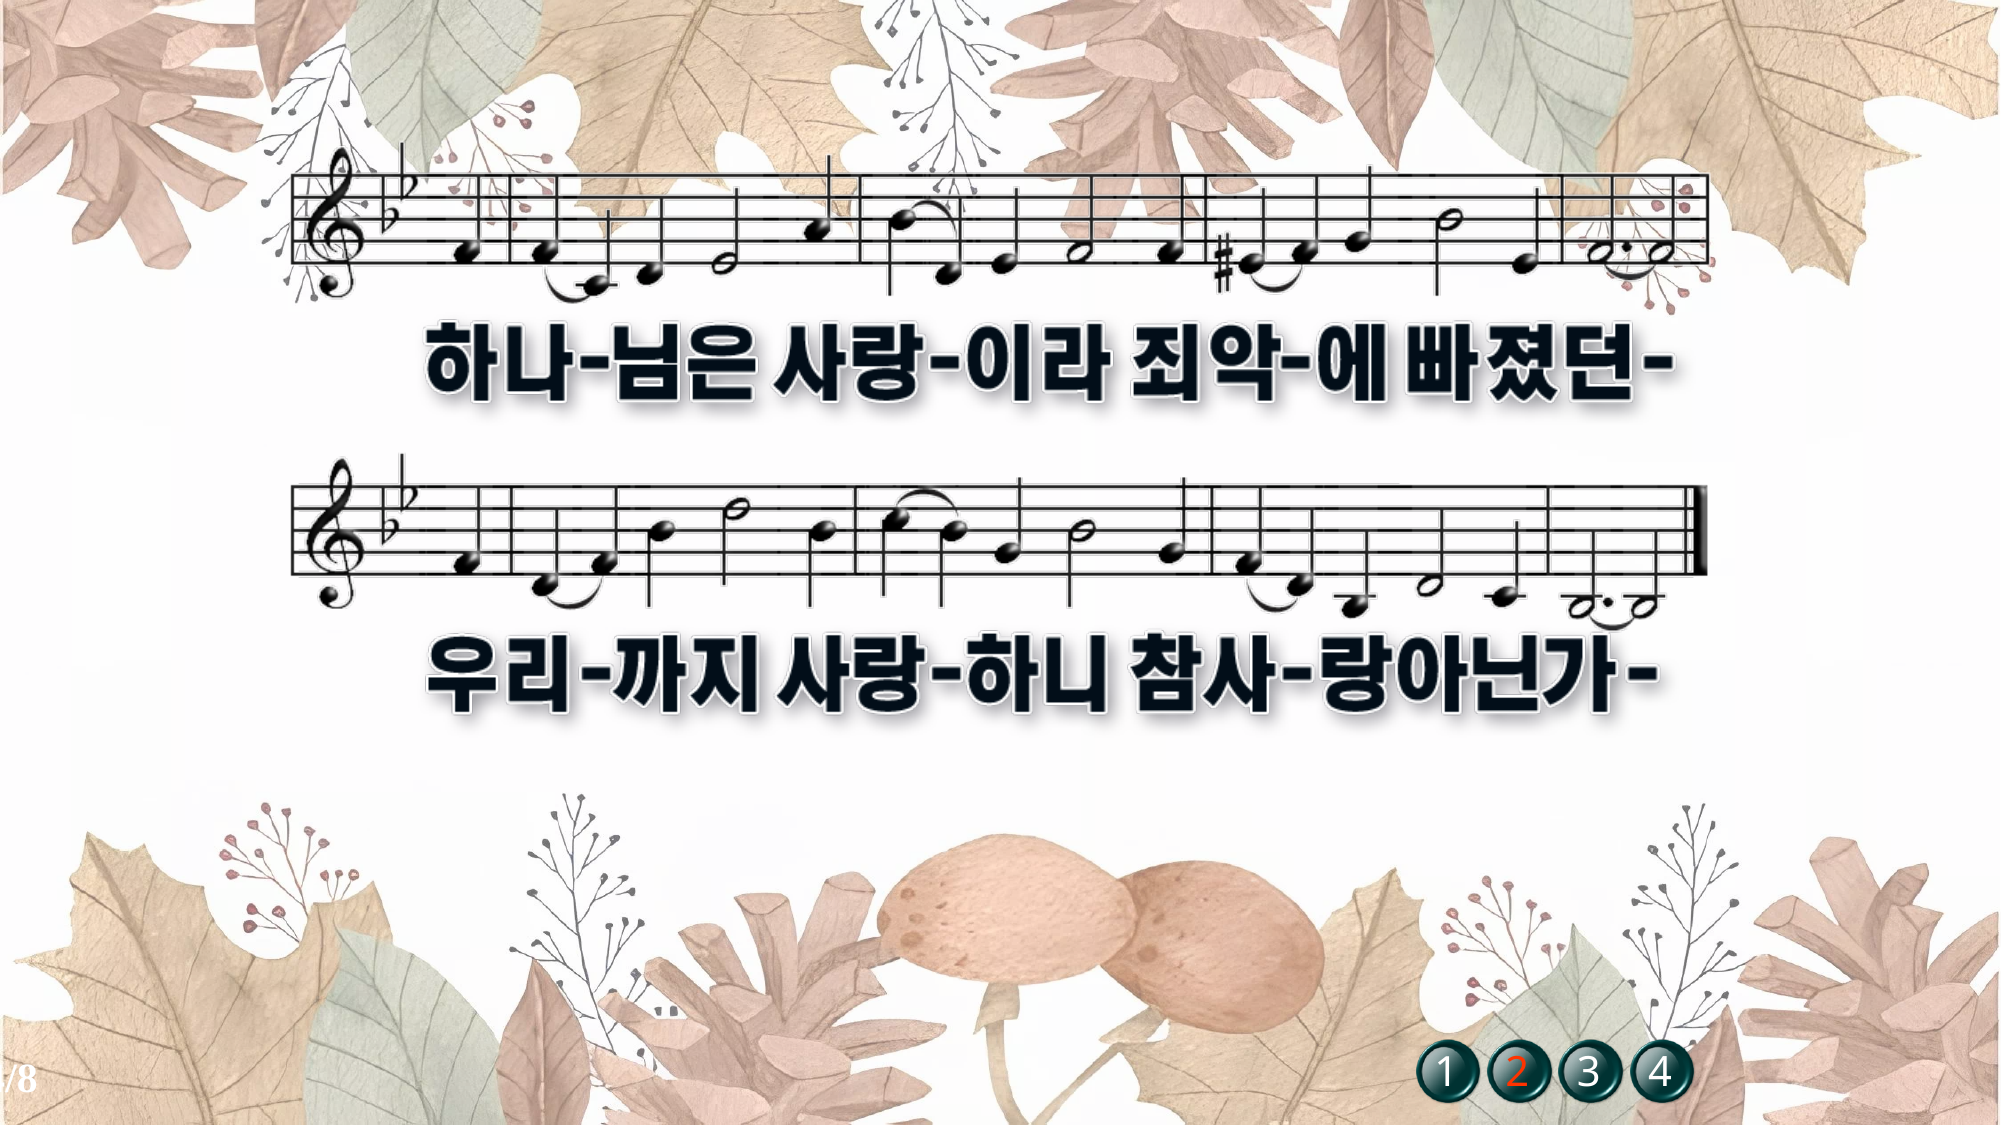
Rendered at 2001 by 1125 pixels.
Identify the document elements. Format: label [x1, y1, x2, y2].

picture [0, 0, 2001, 1125]
text_box [1484, 1035, 1555, 1106]
text_box [1627, 1035, 1697, 1106]
text_box [1555, 1035, 1626, 1106]
text_box [1413, 1035, 1484, 1106]
